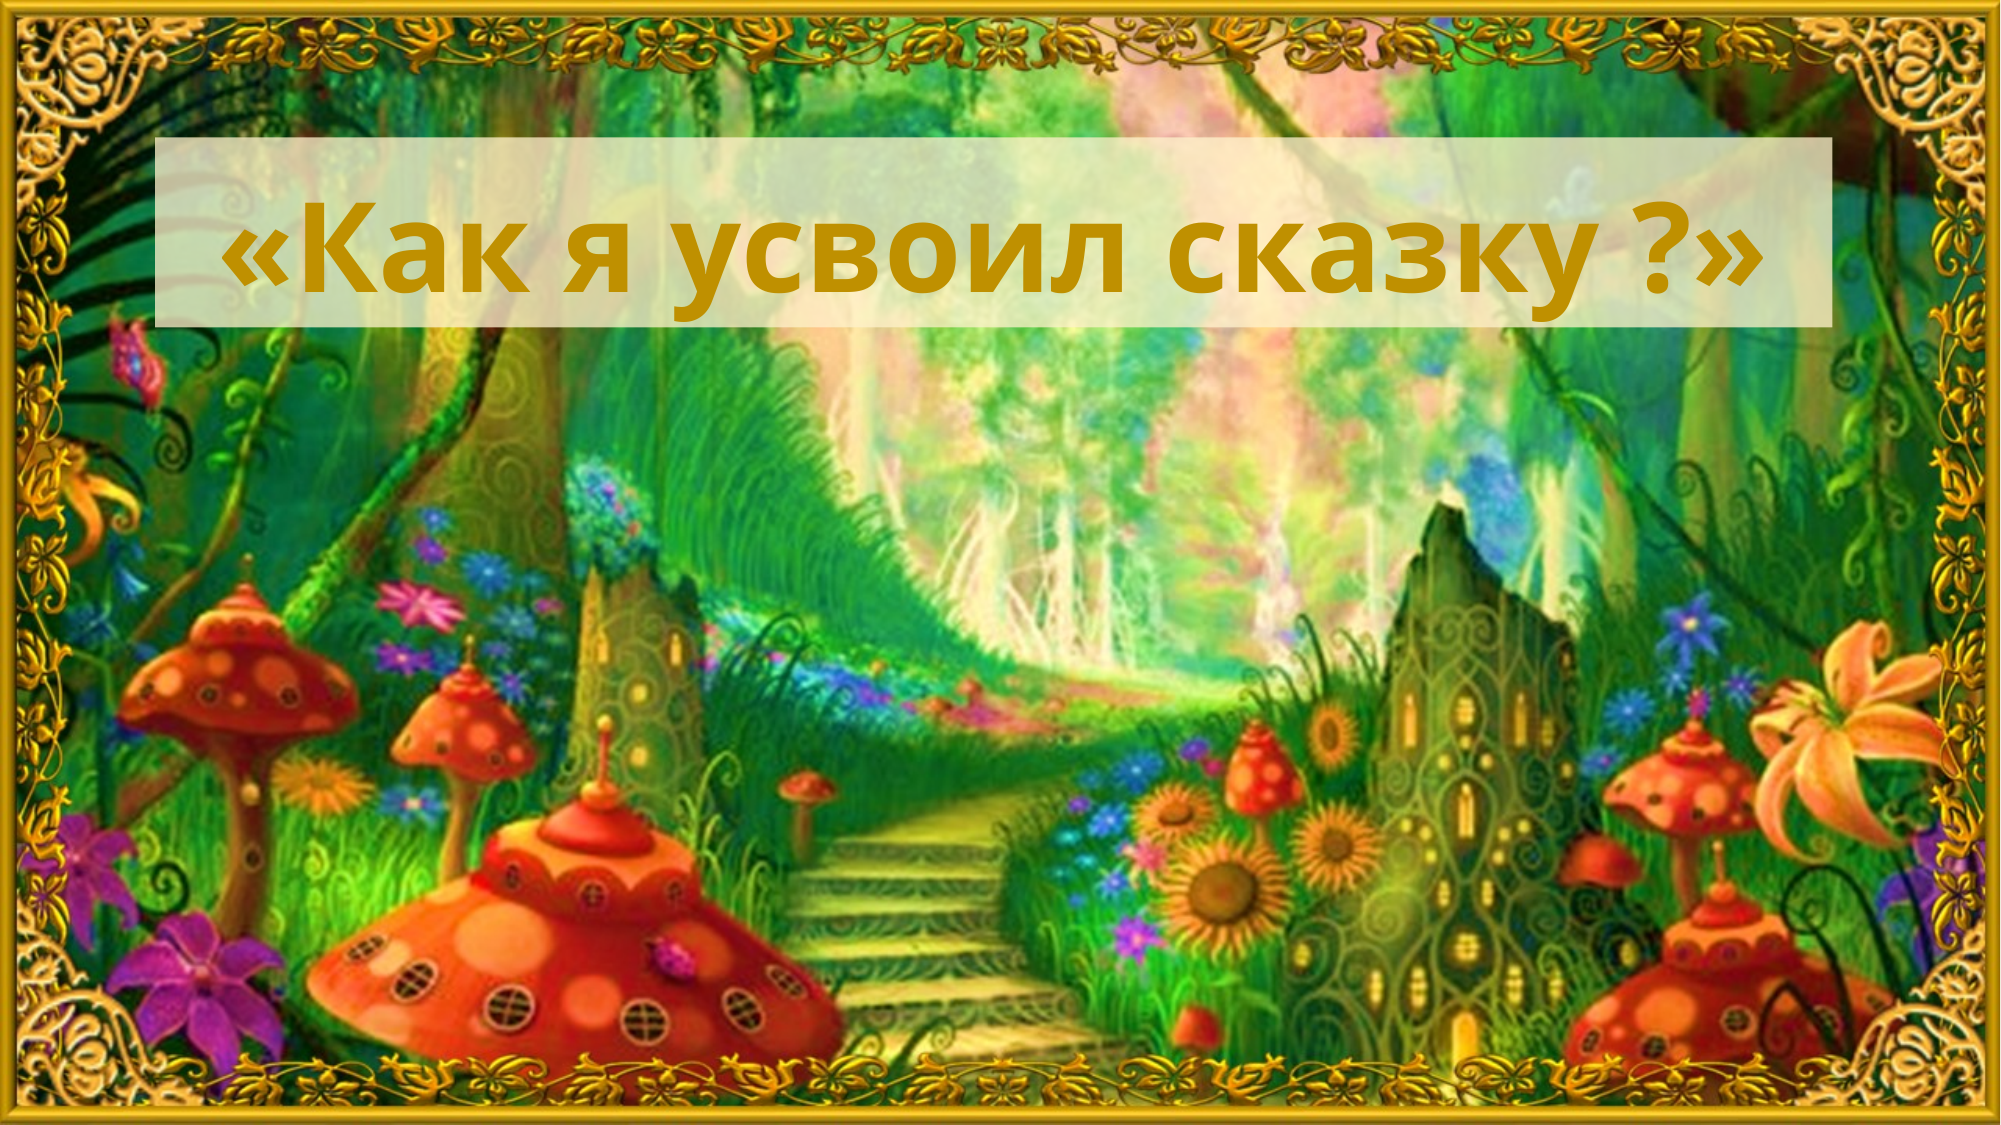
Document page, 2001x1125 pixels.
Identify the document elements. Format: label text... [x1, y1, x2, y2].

picture [0, 0, 2001, 1125]
title «Как я усвоил сказку ?» [155, 137, 1833, 328]
